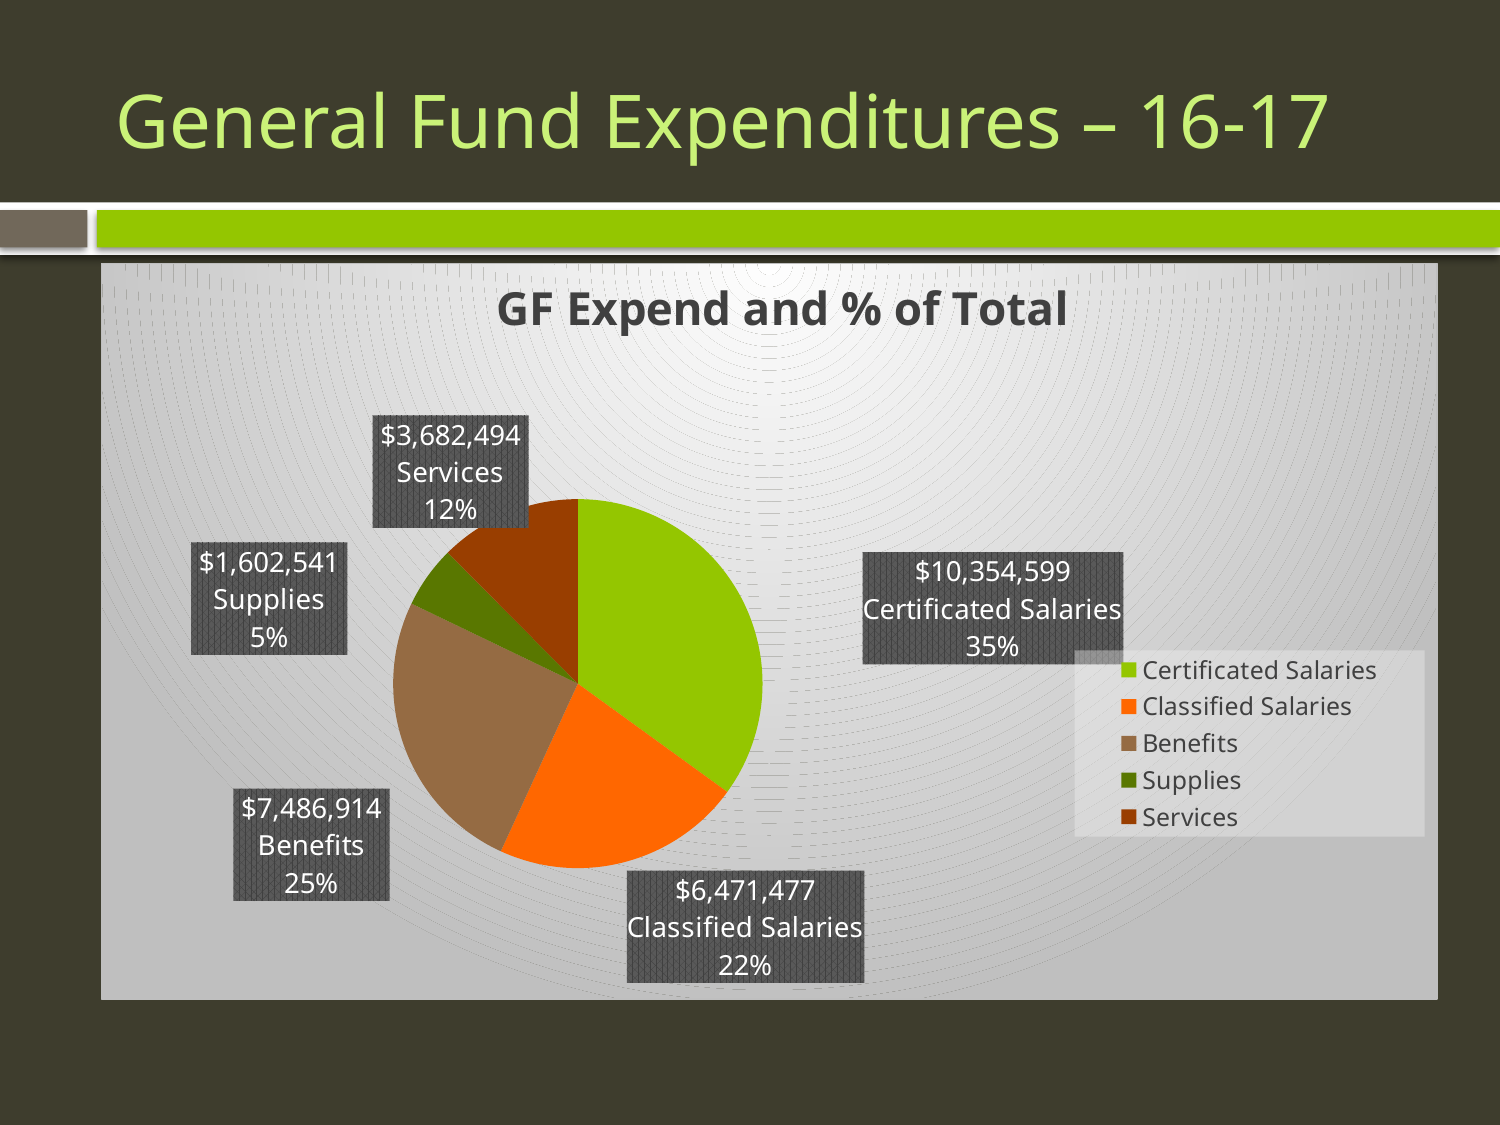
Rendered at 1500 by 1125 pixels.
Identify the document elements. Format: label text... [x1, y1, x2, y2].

chart [100, 262, 1439, 1001]
title General Fund Expenditures – 16-17 [100, 37, 1438, 200]
